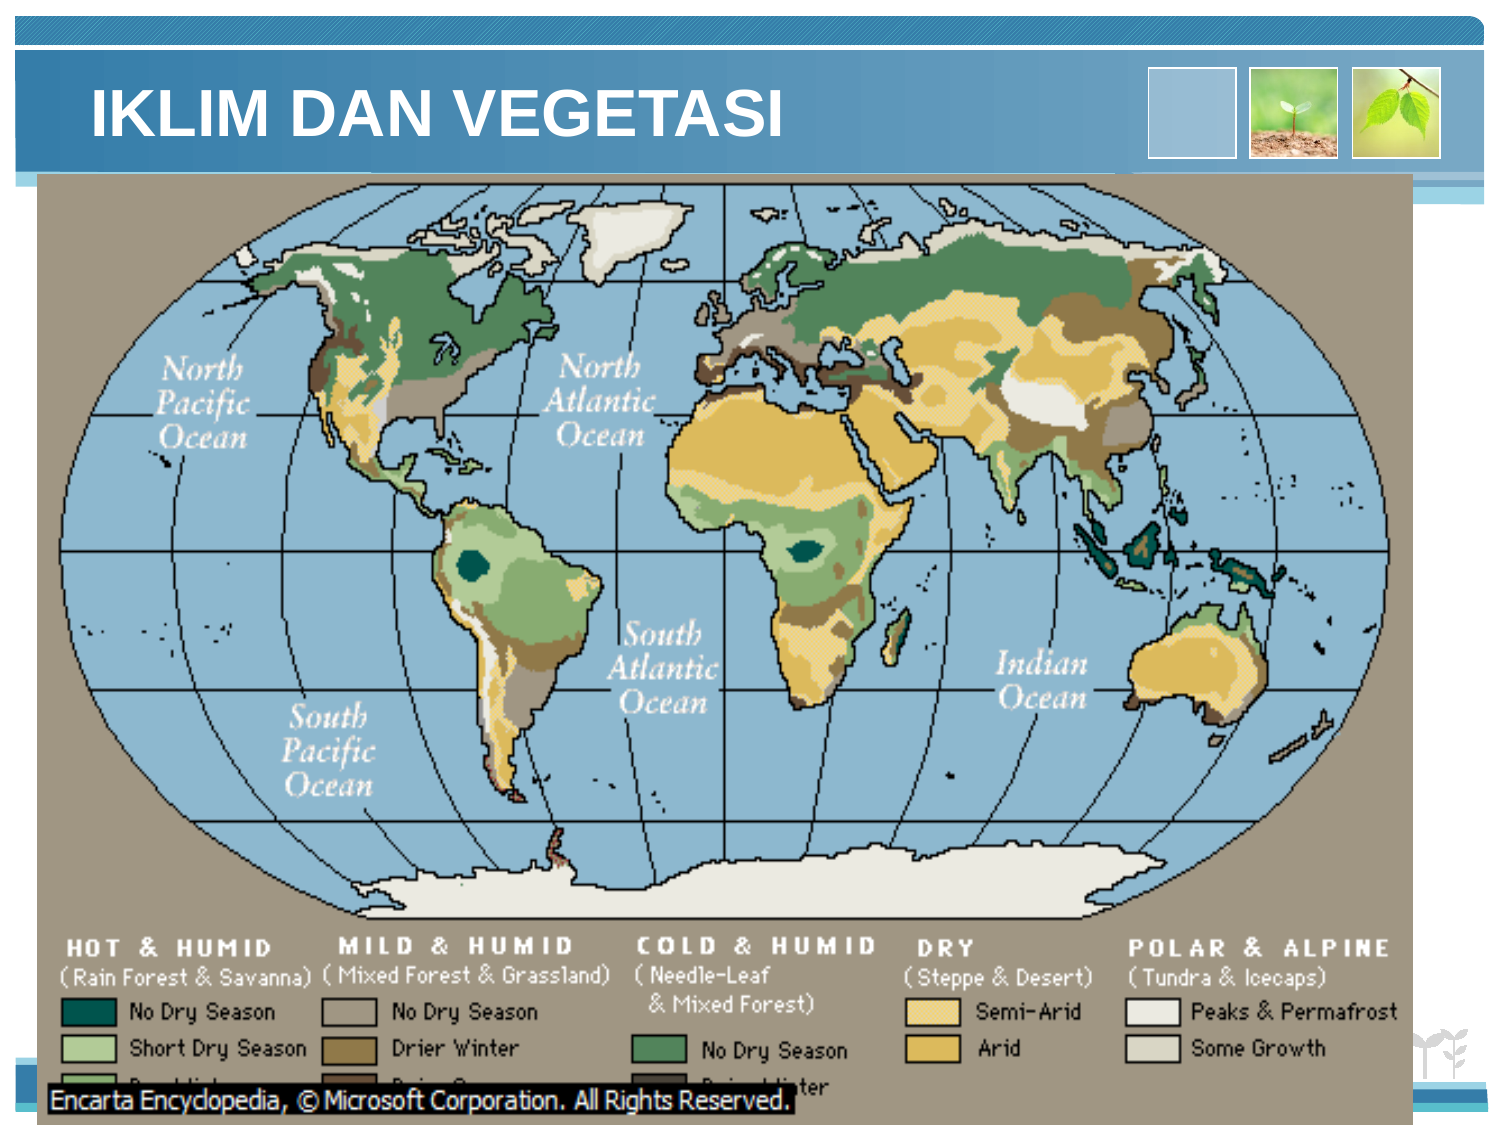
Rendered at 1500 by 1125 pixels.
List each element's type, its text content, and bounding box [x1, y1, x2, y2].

picture [1353, 69, 1439, 157]
title IKLIM DAN VEGETASI [74, 38, 1138, 173]
picture [1251, 69, 1337, 157]
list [37, 174, 1413, 1125]
